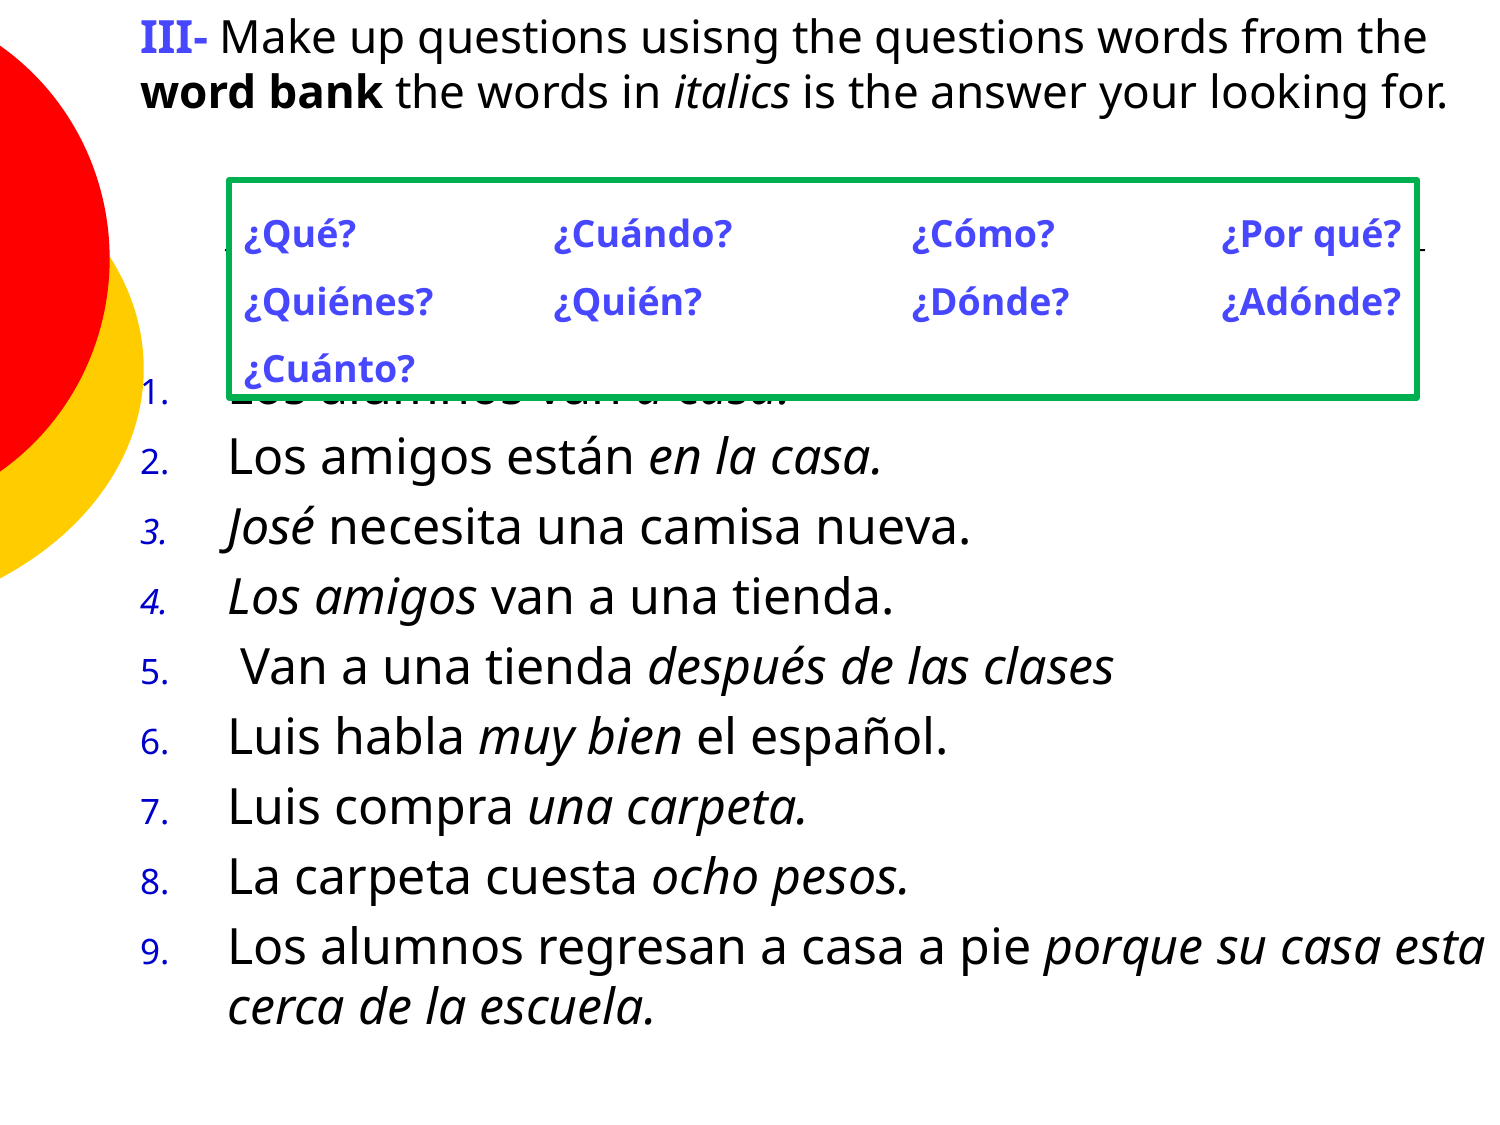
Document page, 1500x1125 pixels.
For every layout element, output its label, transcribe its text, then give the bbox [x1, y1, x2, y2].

text_box ¿Qué? ¿Cuándo? ¿Cómo? ¿Por qué? ¿Quiénes? ¿Quién? ¿Dónde? ¿Adónde? ¿Cuánto? [229, 180, 1418, 398]
list III- Make up questions usisng the questions words from the word bank the words in italics is the answer your looking for. Los alumnos van a casa. Los amigos están en la casa. José necesita una camisa nueva. Los amigos van a una tienda. Van a una tienda después de las clases Luis habla muy bien el español. Luis compra una carpeta. La carpeta cuesta ocho pesos. Los alumnos regresan a casa a pie porque su casa esta cerca de la escuela. [125, 0, 1500, 975]
